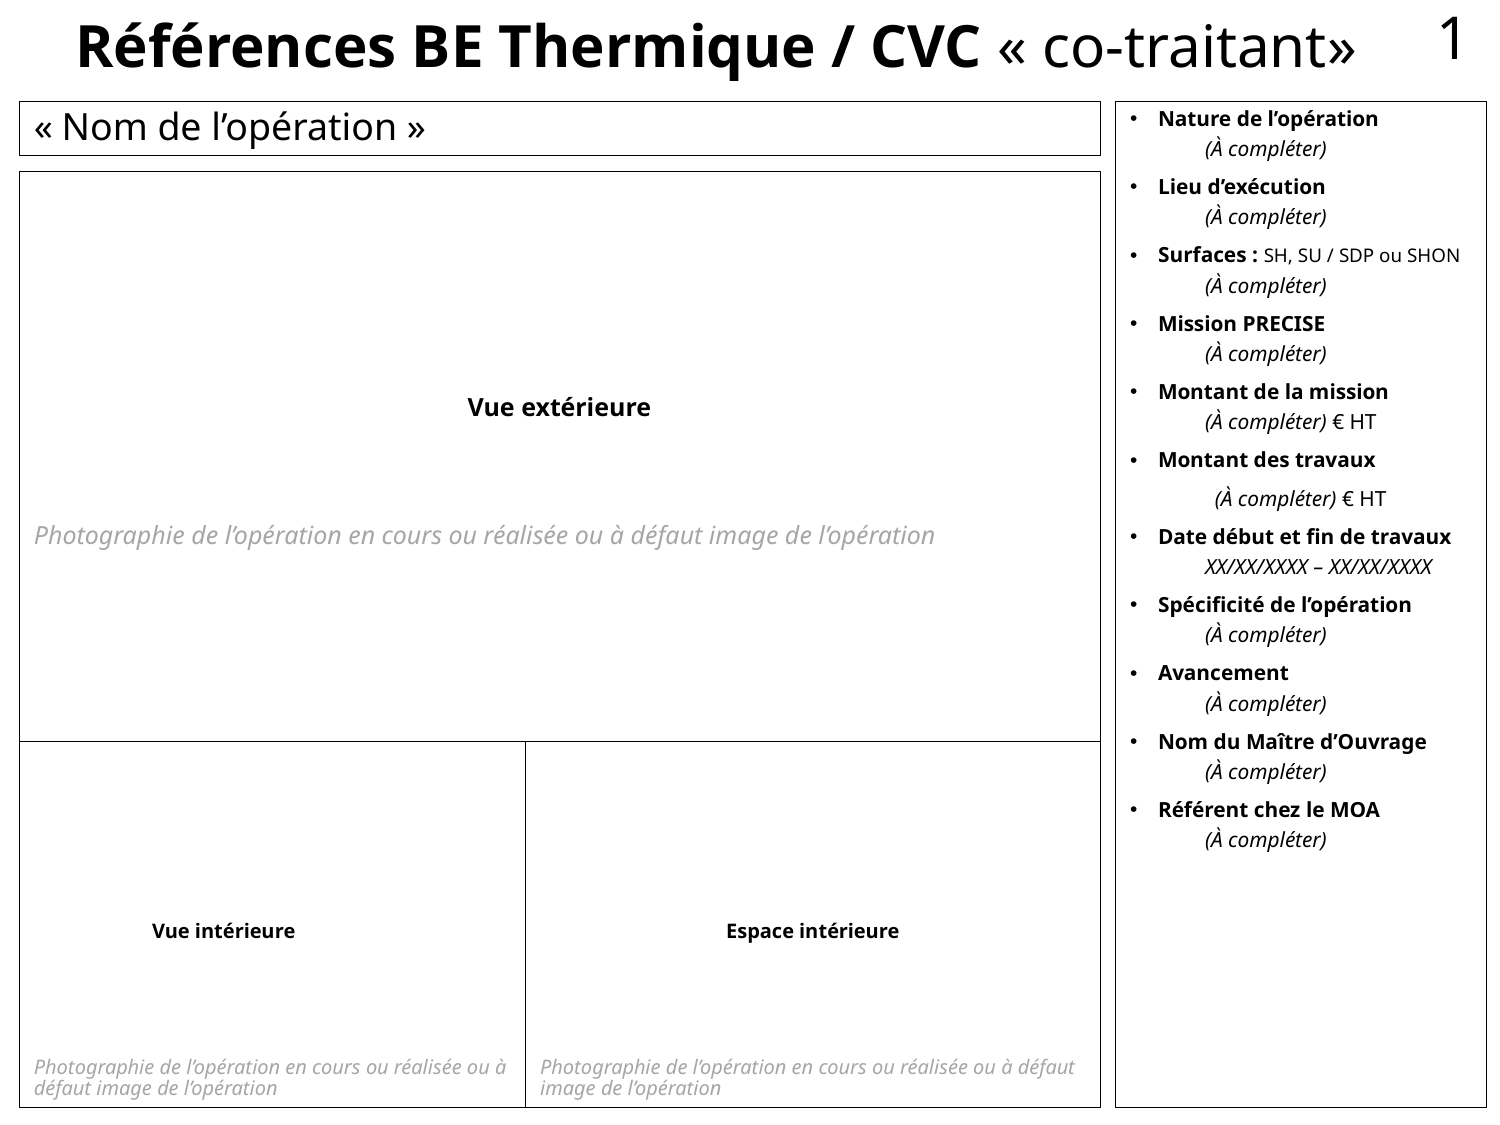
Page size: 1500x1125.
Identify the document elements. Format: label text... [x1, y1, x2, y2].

list 1 [1407, 1, 1500, 81]
text_box Références BE Thermique / CVC « co-traitant» [40, 0, 1391, 100]
text_box Espace intérieure Photographie de l’opération en cours ou réalisée ou à défaut image de l’opération [525, 741, 1101, 1108]
list Nature de l’opération (À compléter) Lieu d’exécution (À compléter) Surfaces : SH, SU / SDP ou SHON (À compléter) Mission PRECISE (À compléter) Montant de la mission (À compléter) € HT Montant des travaux (À compléter) € HT Date début et fin de travaux XX/XX/XXXX – XX/XX/XXXX Spécificité de l’opération (À compléter) Avancement (À compléter) Nom du Maître d’Ouvrage (À compléter) Référent chez le MOA (À compléter) [1115, 100, 1486, 1108]
text_box Vue intérieure Photographie de l’opération en cours ou réalisée ou à défaut image de l’opération [18, 741, 525, 1108]
list Vue extérieure Photographie de l’opération en cours ou réalisée ou à défaut image de l’opération [18, 171, 1101, 741]
list « Nom de l’opération » [18, 100, 1101, 156]
